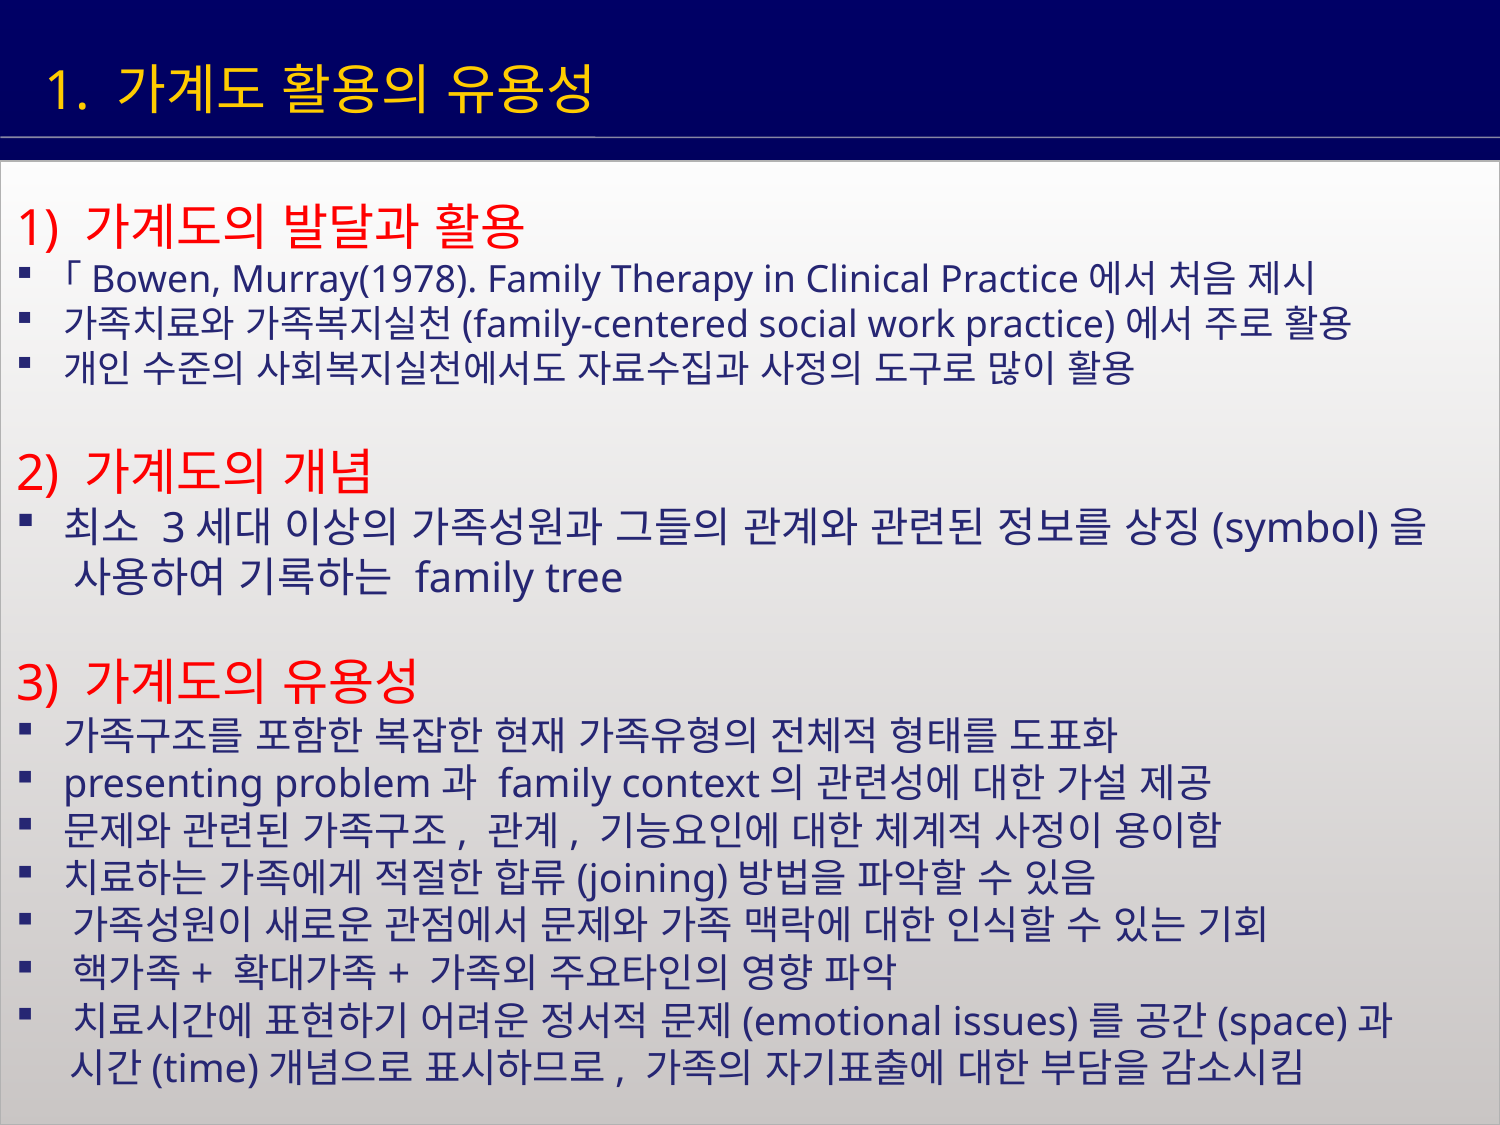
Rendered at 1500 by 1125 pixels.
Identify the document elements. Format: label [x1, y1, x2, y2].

text_box [0, 47, 1500, 1125]
